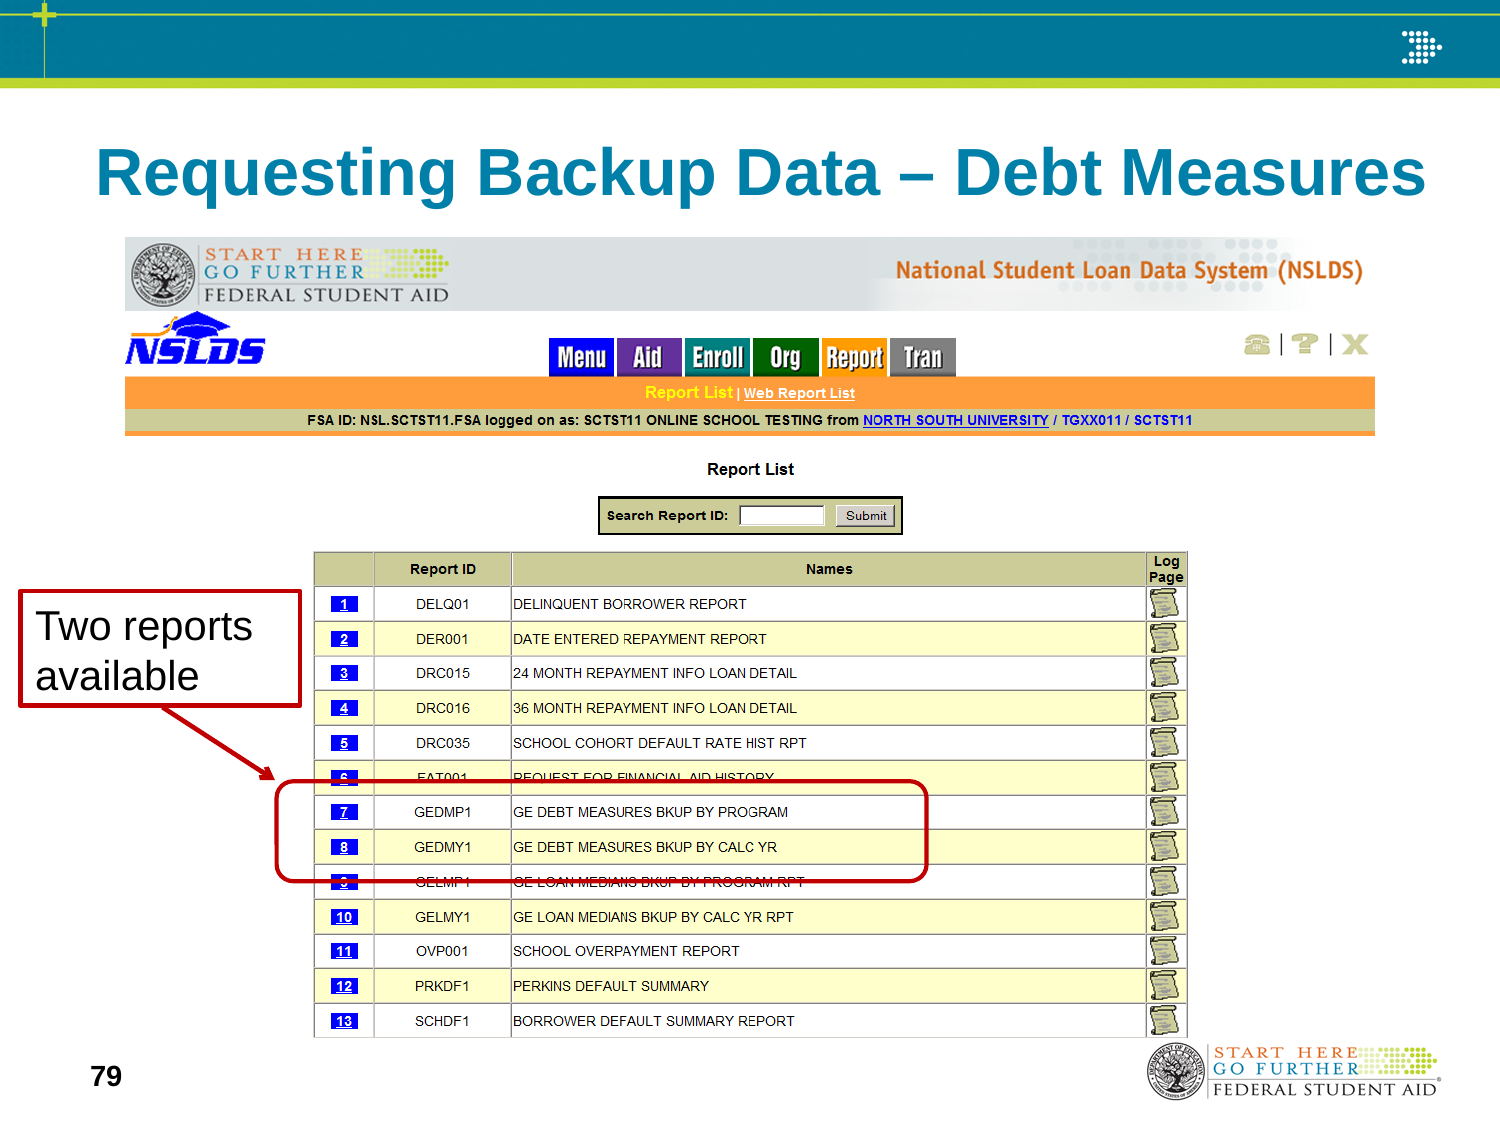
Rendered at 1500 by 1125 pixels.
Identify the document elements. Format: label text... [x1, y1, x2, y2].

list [124, 237, 1376, 1038]
picture [1424, 32, 1428, 42]
slide_number 79 [74, 1049, 388, 1125]
title Requesting Backup Data – Debt Measures [56, 112, 1444, 226]
picture [0, 78, 1500, 1125]
picture [0, 3, 1500, 26]
text_box Two reports available [20, 591, 119, 706]
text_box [162, 706, 276, 781]
